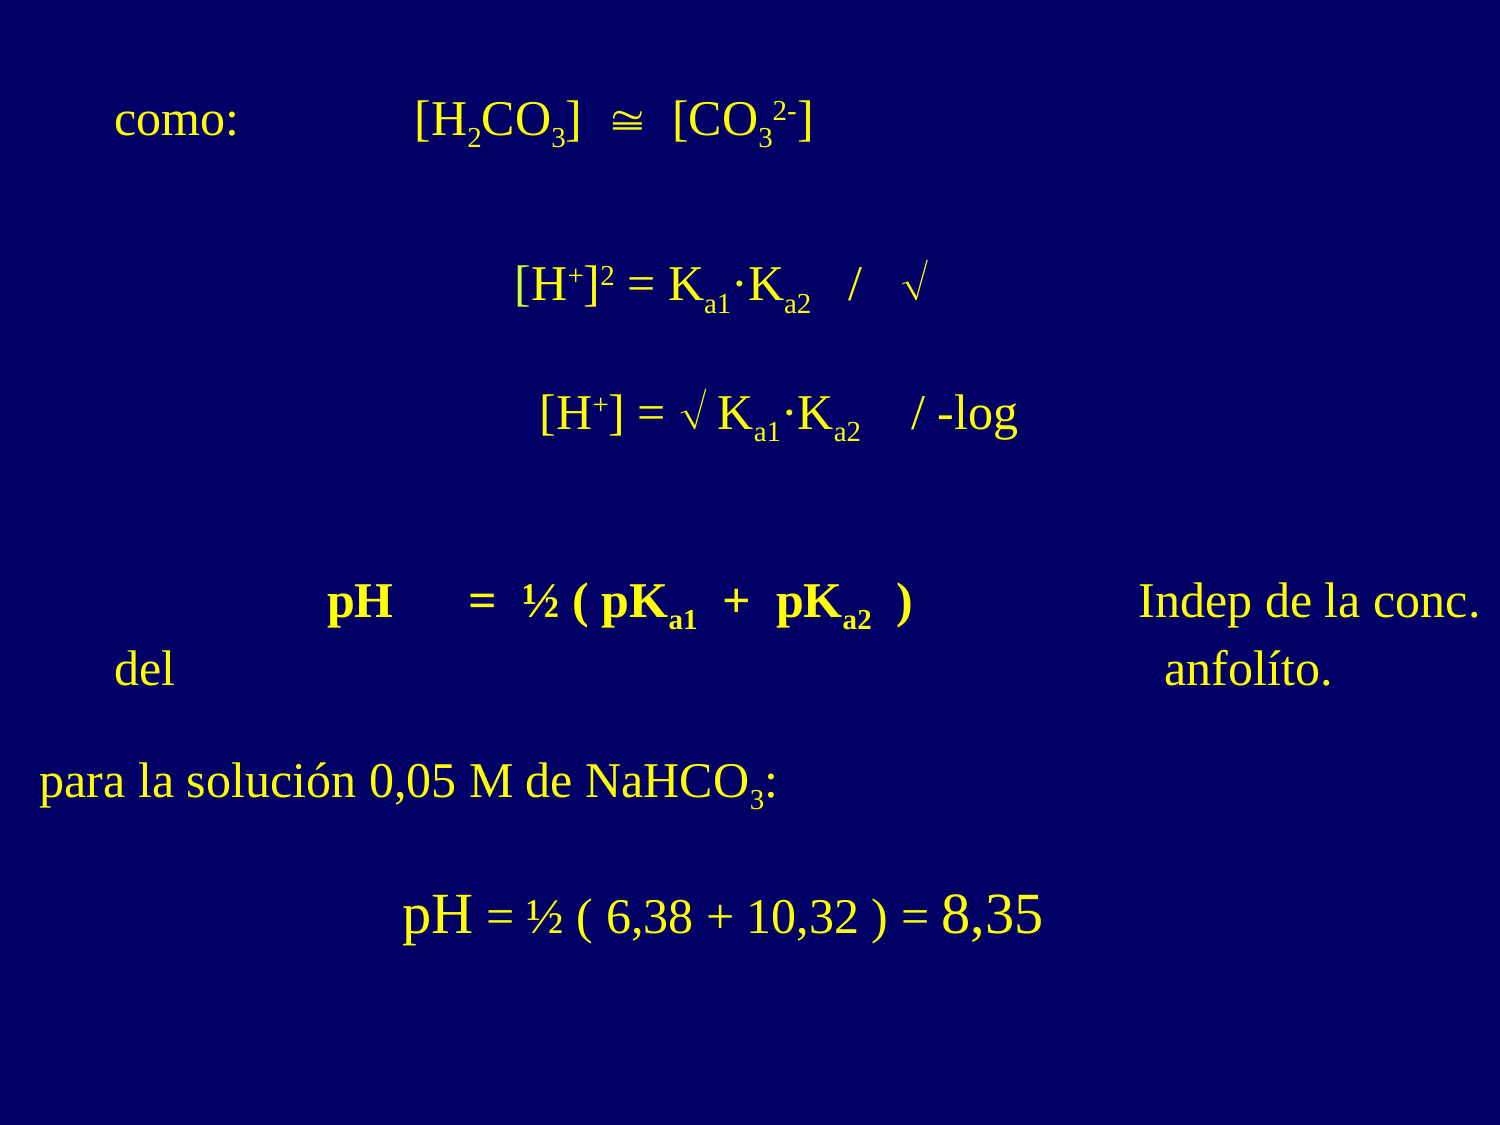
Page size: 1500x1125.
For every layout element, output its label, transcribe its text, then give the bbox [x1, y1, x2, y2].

text_box [H+]2 = Ka1·Ka2 /  [H+] =  Ka1·Ka2 / -log pH = ½ ( pKa1 + pKa2 ) Indep de la conc. del anfolíto. [0, 243, 1500, 703]
text_box como: [H2CO3]  [CO32-] [0, 78, 1500, 162]
text_box para la solución 0,05 M de NaHCO3: pH = ½ ( 6,38 + 10,32 ) = 8,35 [0, 739, 1471, 953]
